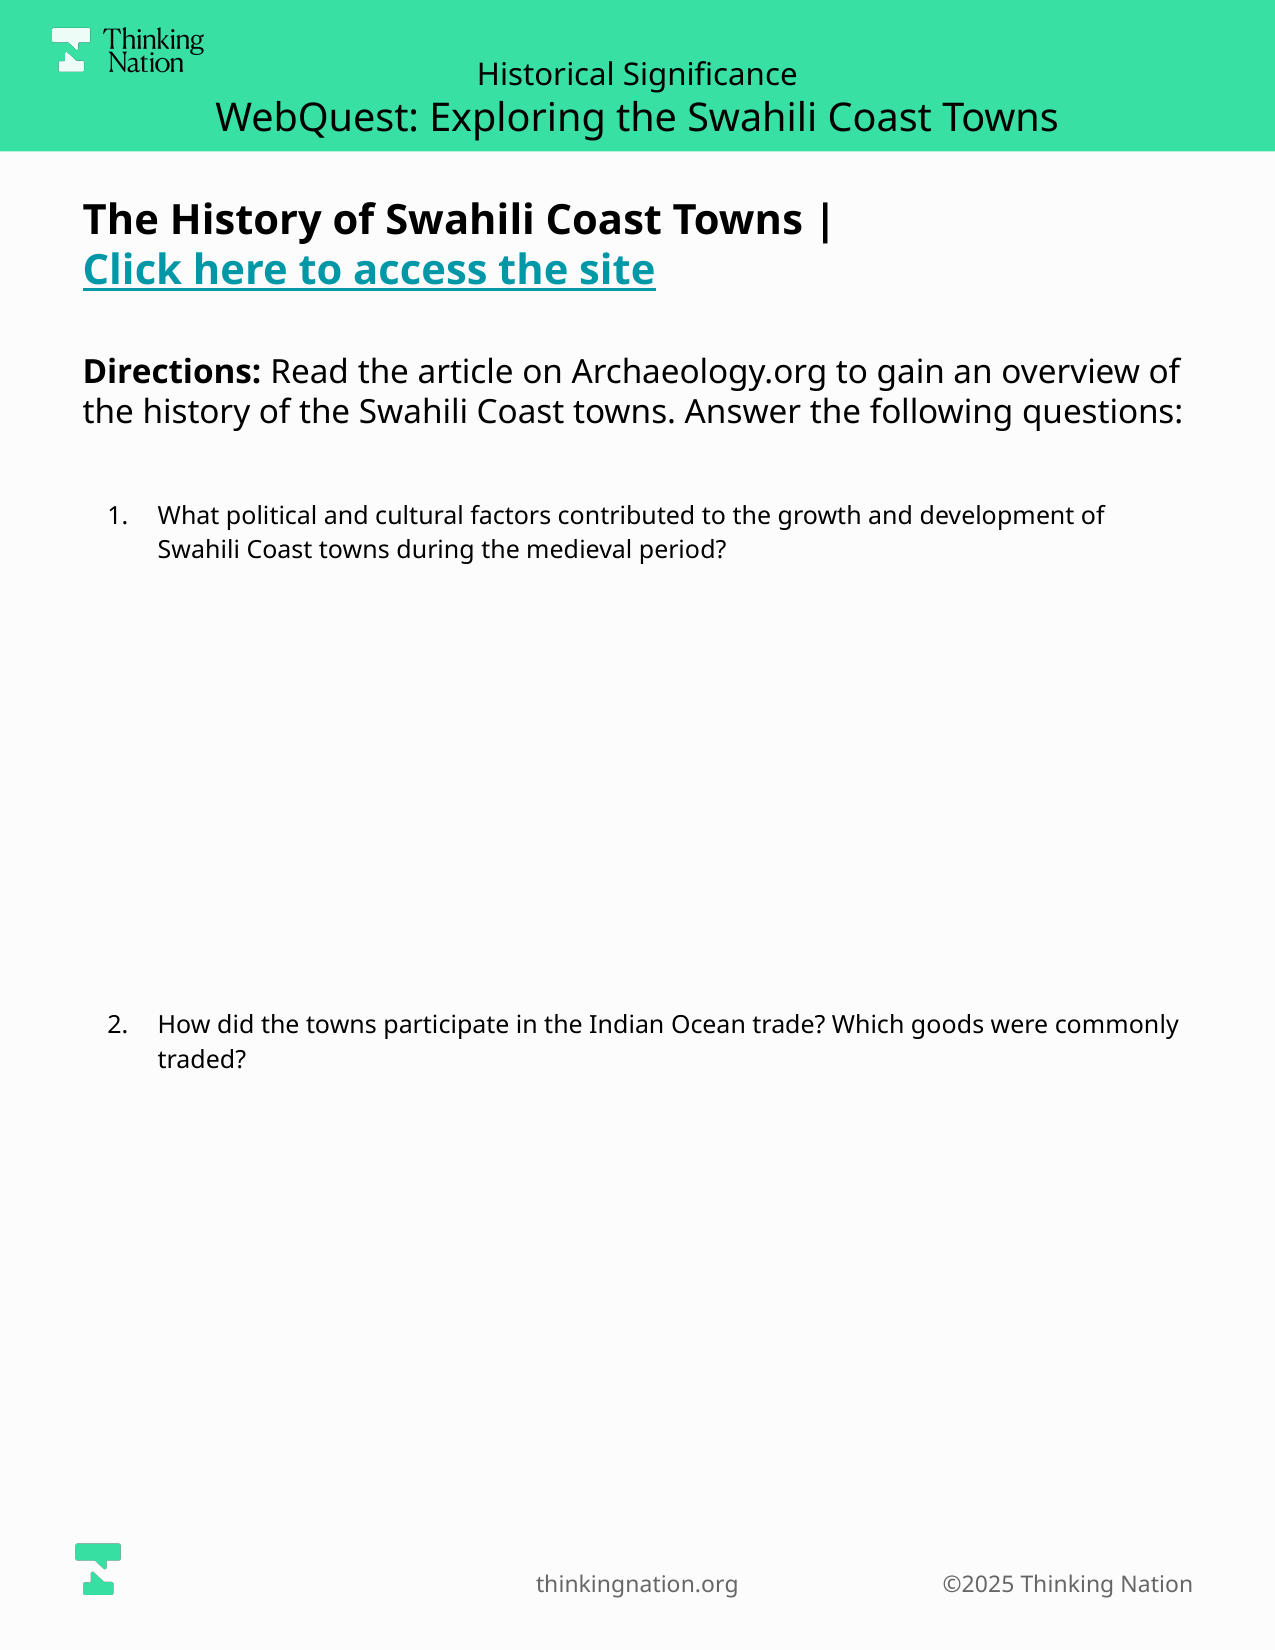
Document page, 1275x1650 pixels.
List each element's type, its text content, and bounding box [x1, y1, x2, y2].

text_box ©2025 Thinking Nation [907, 1553, 1210, 1605]
picture [62, 1533, 134, 1605]
text_box Historical Significance WebQuest: Exploring the Swahili Coast Towns [0, 0, 1275, 152]
text_box The History of Swahili Coast Towns | Click here to access the site Directions: Read the article on Archaeology.org to gain an overview of the history of the Swahili Coast towns. Answer the following questions: What political and cultural factors contributed to the growth and development of Swahili Coast towns during the medieval period? How did the towns participate in the Indian Ocean trade? Which goods were commonly traded? [67, 177, 1208, 1468]
text_box thinkingnation.org [486, 1553, 789, 1605]
picture [35, 13, 210, 87]
